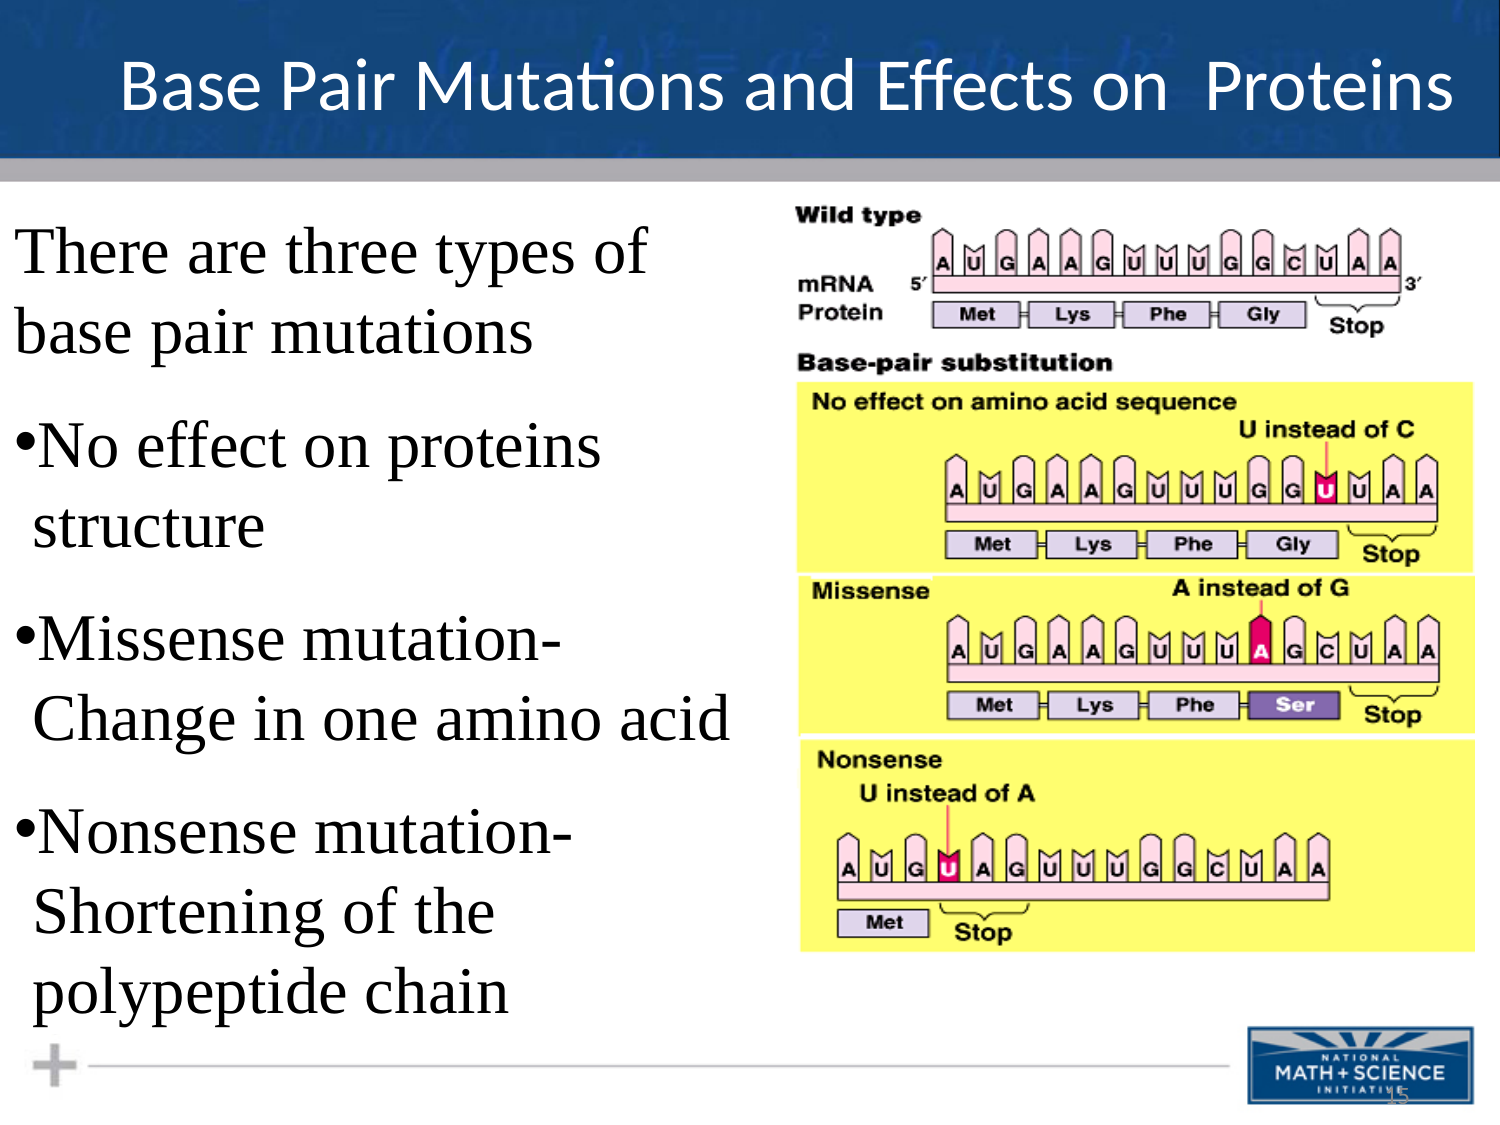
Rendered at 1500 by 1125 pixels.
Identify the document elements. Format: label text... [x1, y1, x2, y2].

picture [0, 0, 1500, 1125]
slide_number 15 [1074, 1065, 1425, 1125]
text_box Base Pair Mutations and Effects on Proteins [76, 28, 1500, 134]
text_box There are three types of base pair mutations No effect on proteins structure Missense mutation- Change in one amino acid Nonsense mutation- Shortening of the polypeptide chain [0, 199, 788, 1035]
